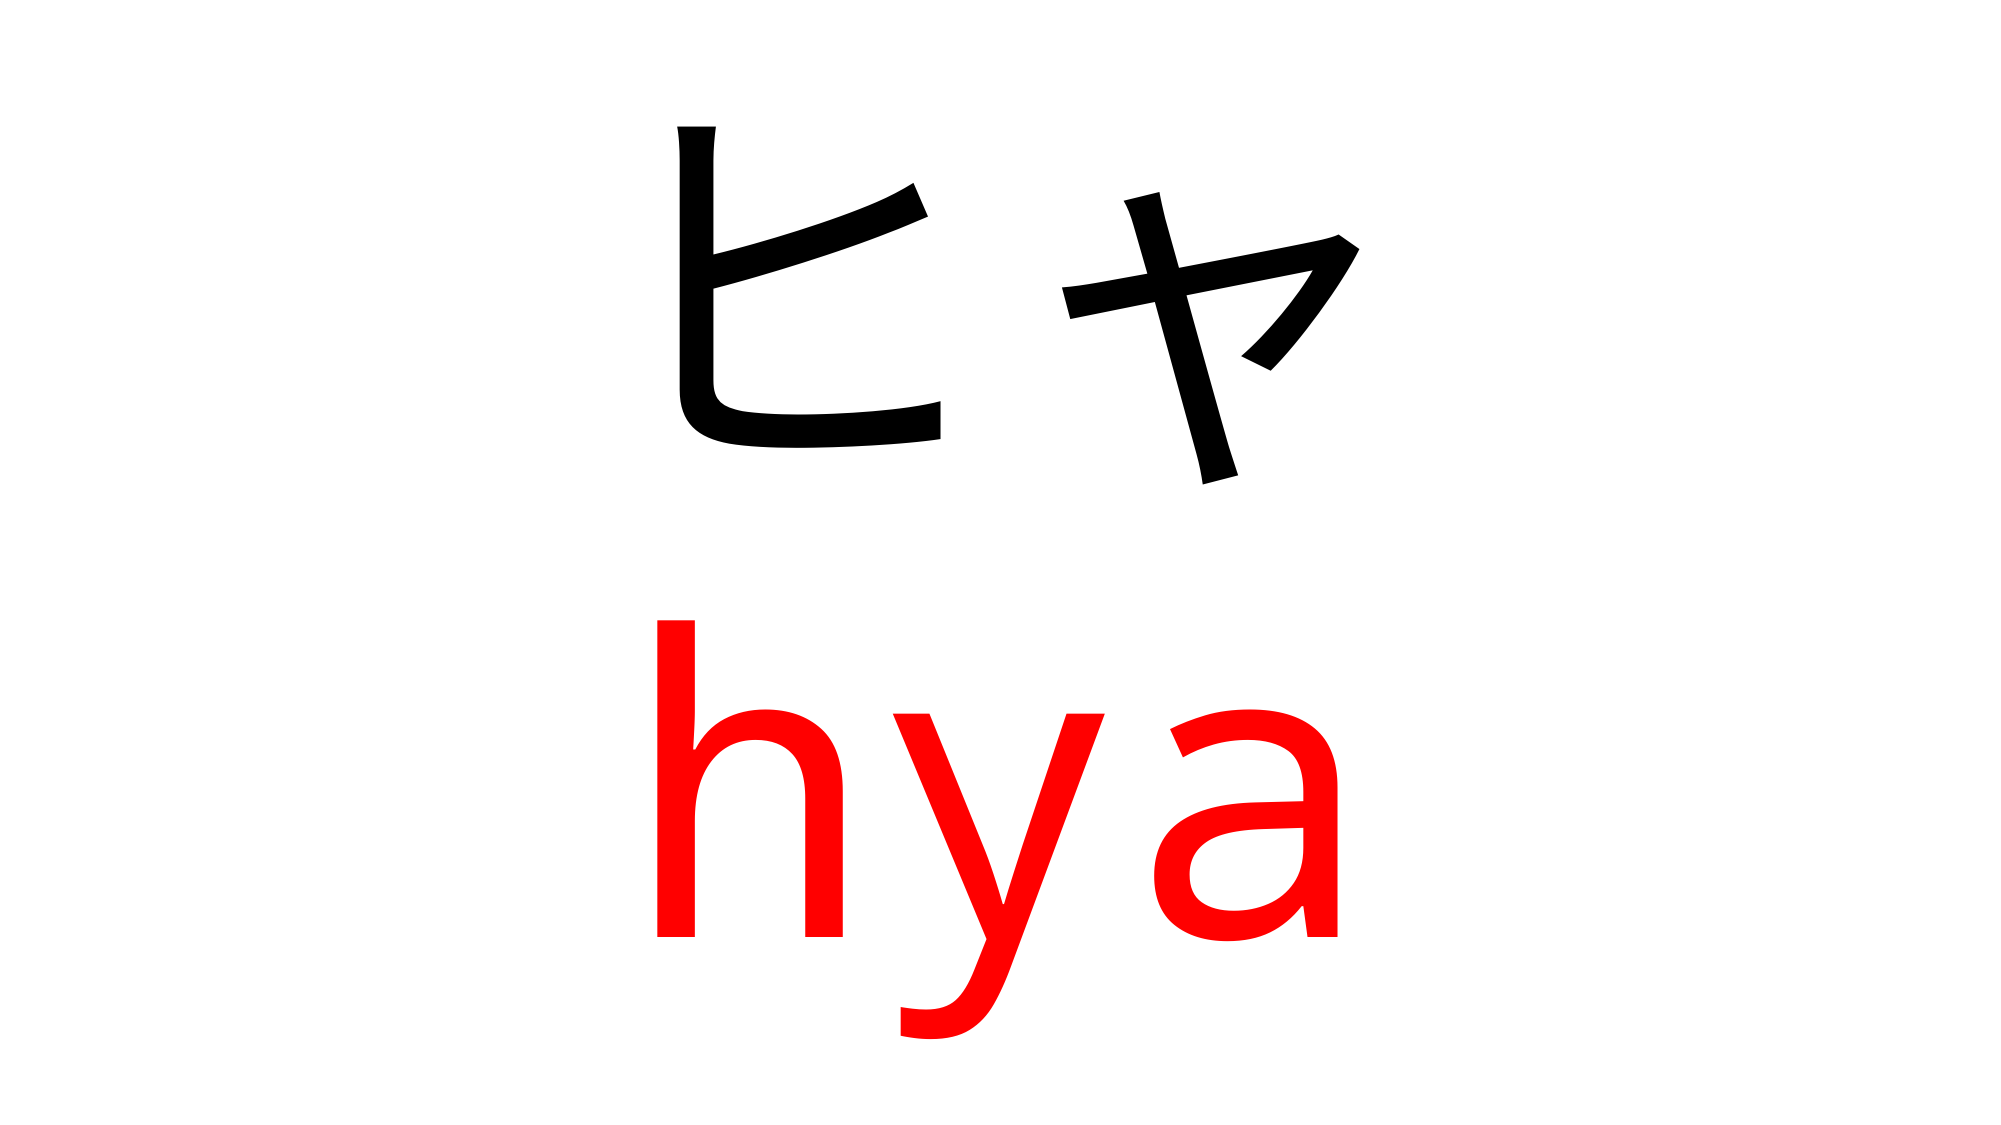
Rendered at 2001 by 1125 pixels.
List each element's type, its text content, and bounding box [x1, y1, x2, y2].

title ヒャ [249, 71, 1750, 545]
text_box hya [249, 562, 1750, 1036]
